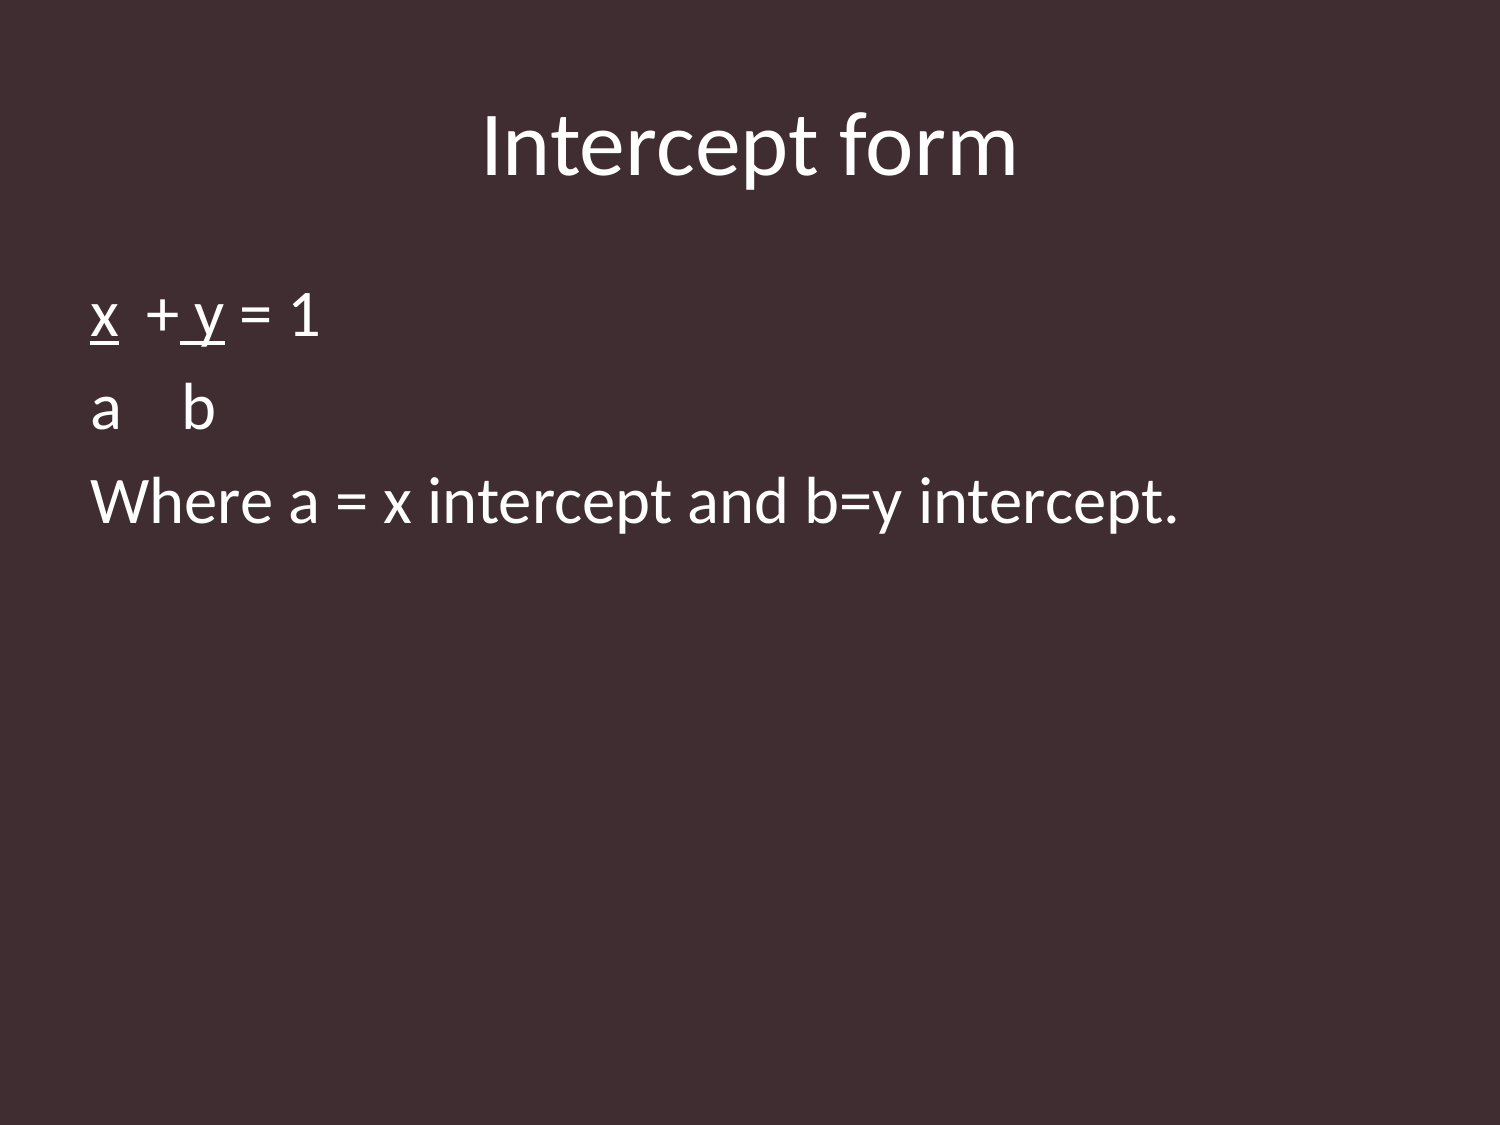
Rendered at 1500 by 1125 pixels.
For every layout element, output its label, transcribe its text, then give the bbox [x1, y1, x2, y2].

list x + y = 1 a b Where a = x intercept and b=y intercept. [75, 262, 1425, 1005]
title Intercept form [75, 45, 1425, 233]
